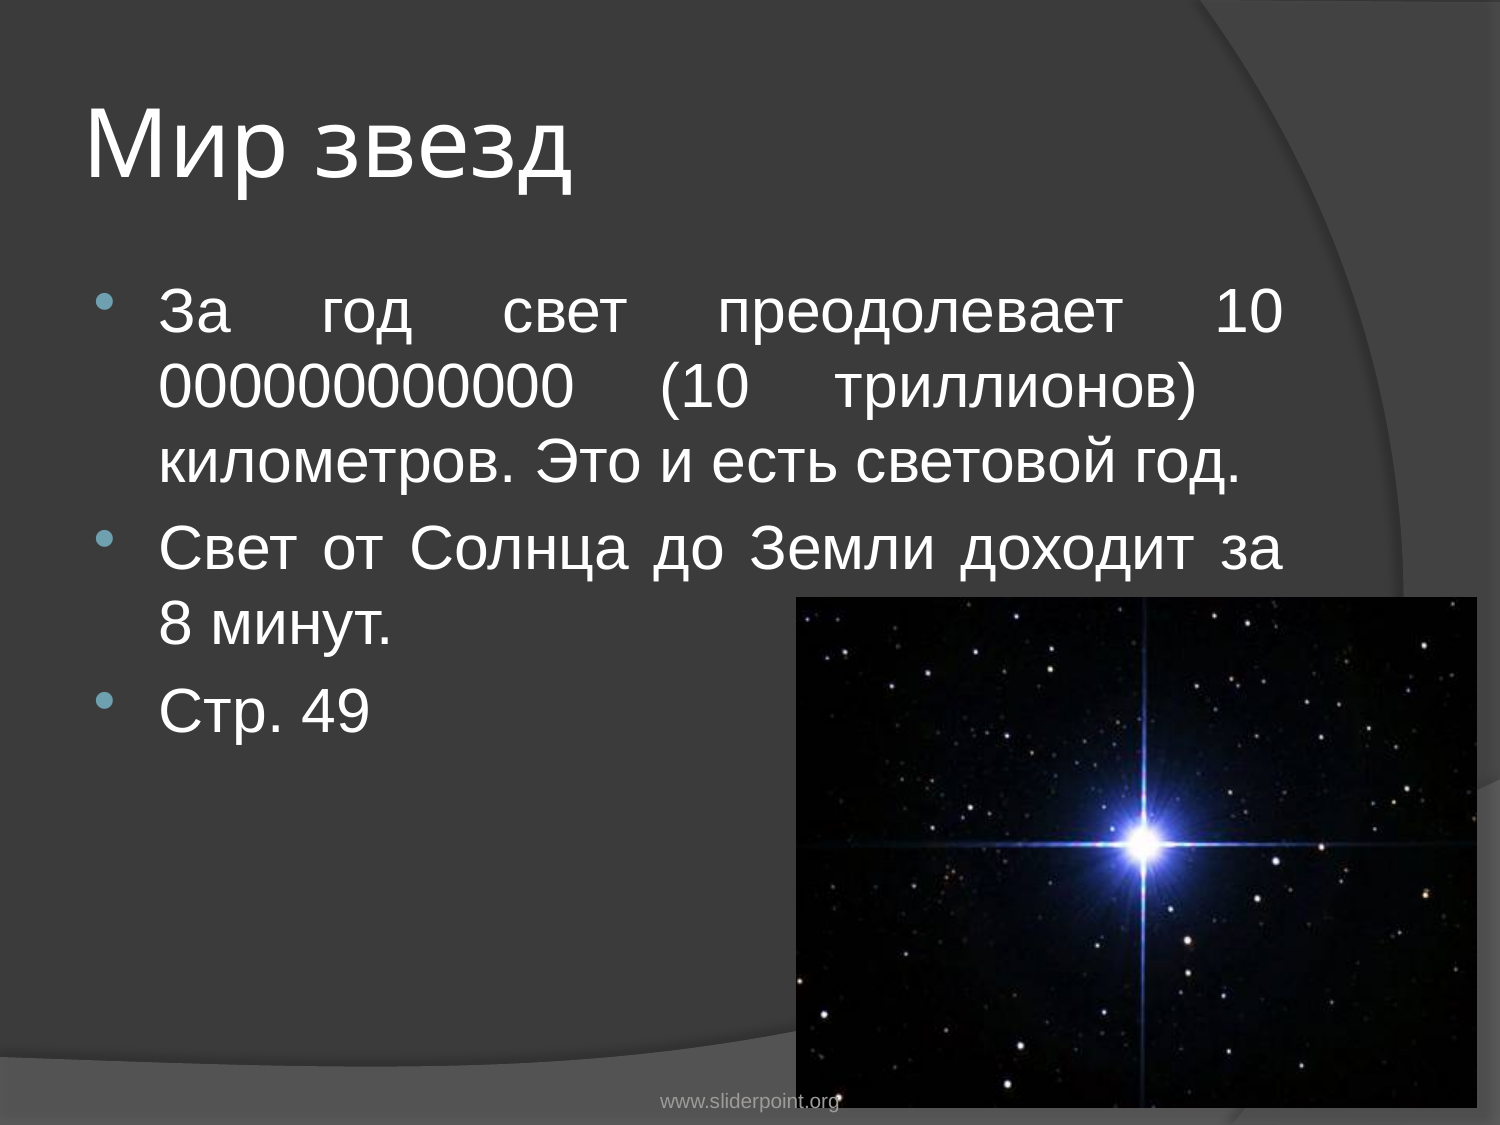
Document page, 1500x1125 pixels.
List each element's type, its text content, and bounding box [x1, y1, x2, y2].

title Мир звезд [74, 44, 1301, 233]
list За год свет преодолевает 10 000000000000 (10 триллионов) километров. Это и есть световой год. Свет от Солнца до Земли доходит за 8 минут. Стр. 49 [74, 262, 1301, 1006]
picture [796, 597, 1477, 1108]
footer www.sliderpoint.org [512, 1053, 788, 1114]
